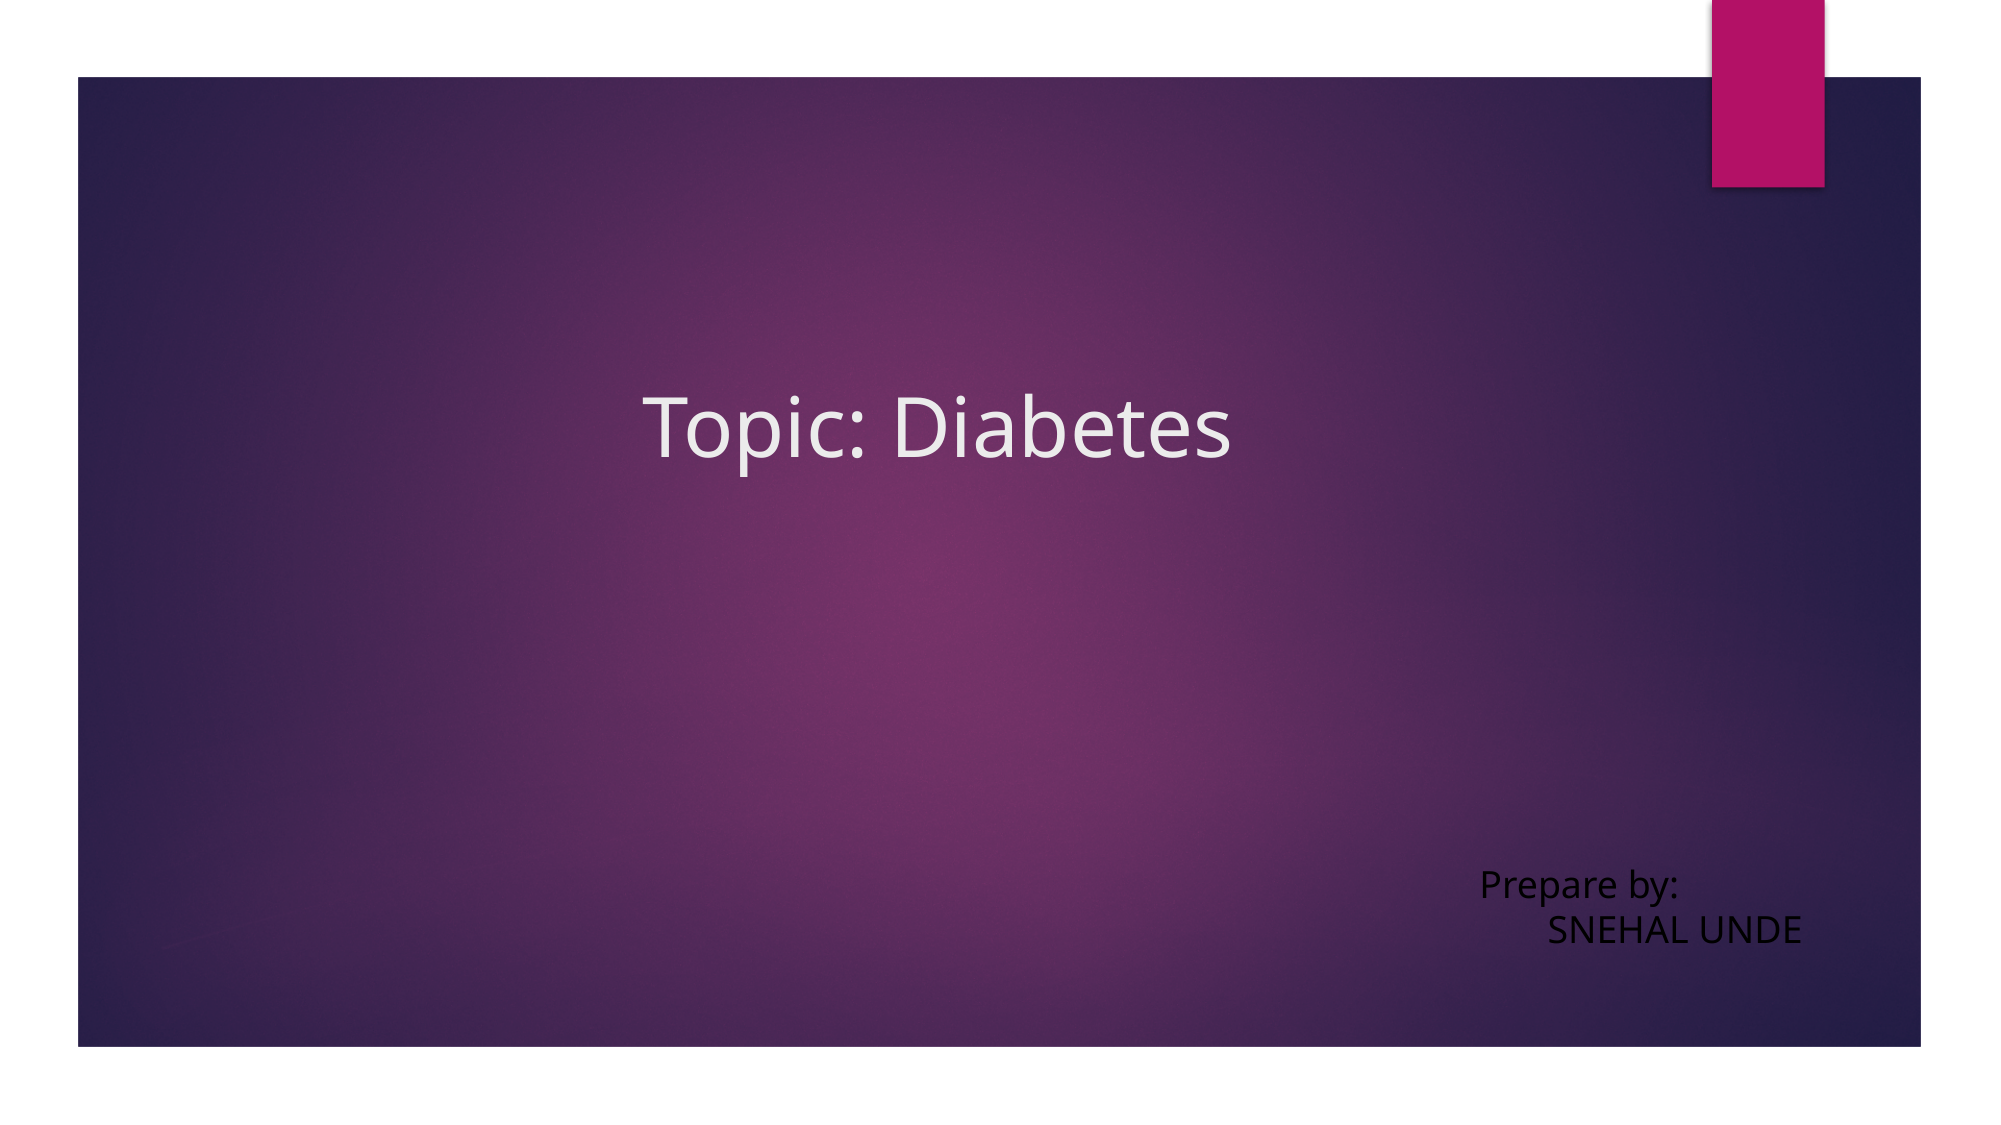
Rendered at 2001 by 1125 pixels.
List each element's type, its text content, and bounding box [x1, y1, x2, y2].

text_box Prepare by: SNEHAL UNDE [1464, 853, 2000, 959]
title Topic: Diabetes [220, 190, 1679, 582]
